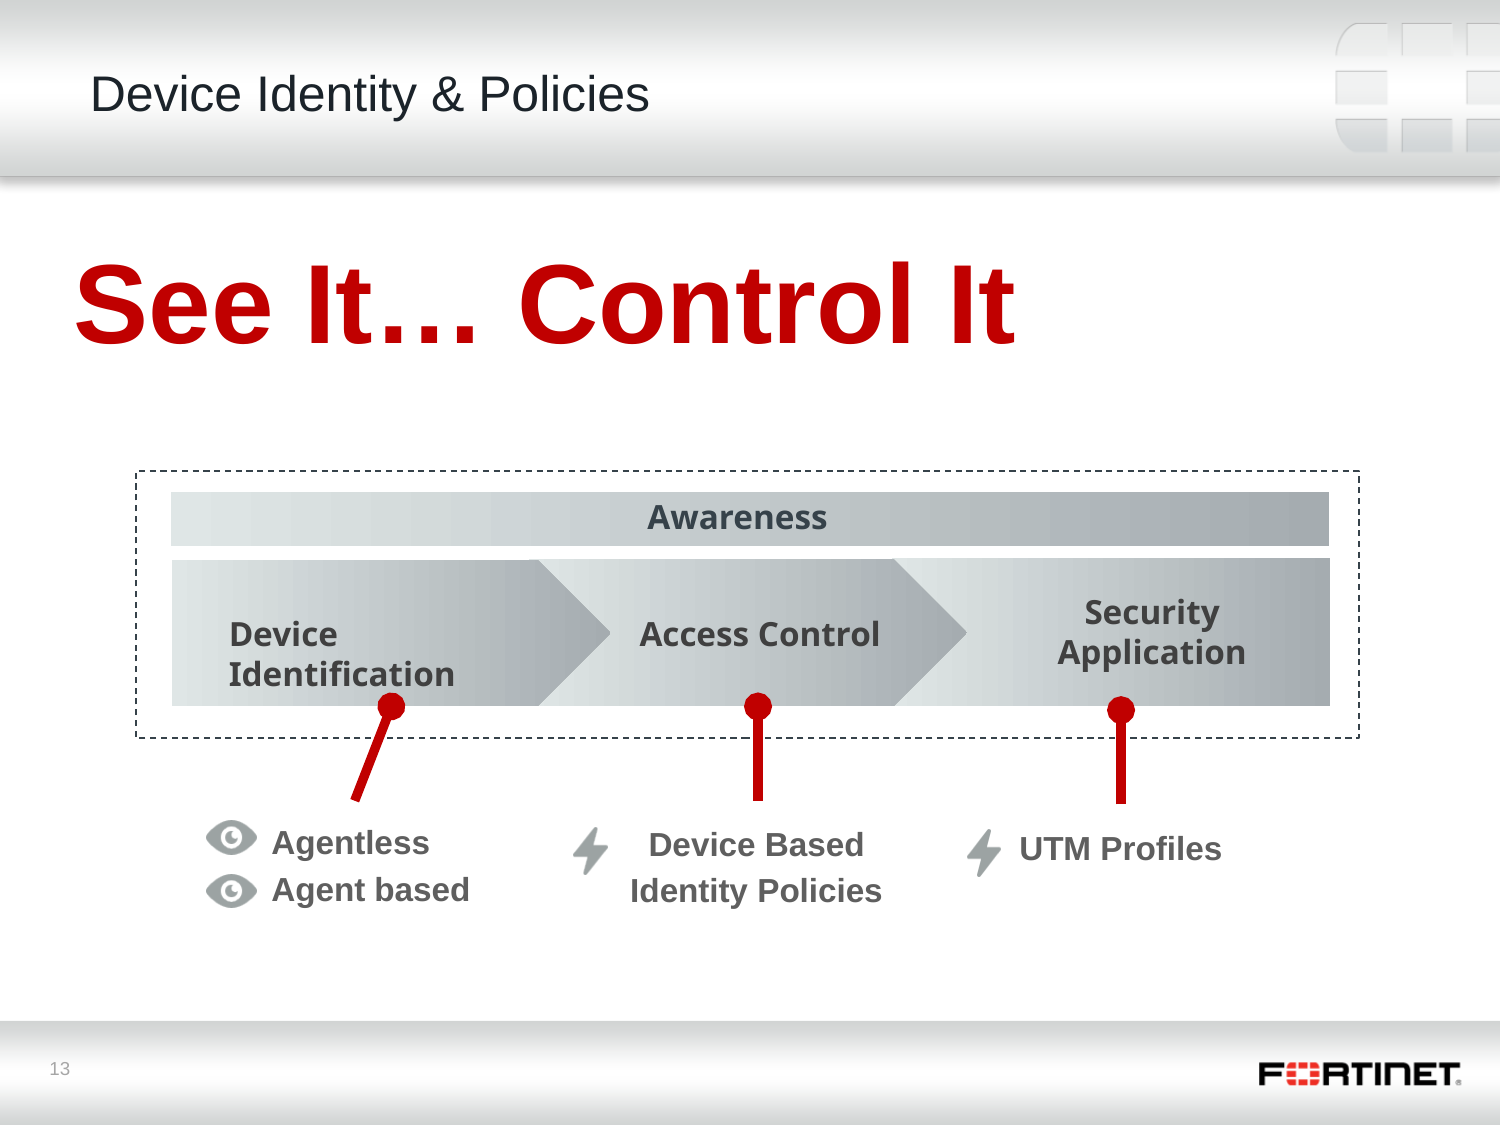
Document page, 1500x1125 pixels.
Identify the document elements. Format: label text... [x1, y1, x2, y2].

text_box UTM Profiles [901, 819, 1341, 875]
text_box [135, 471, 1359, 738]
picture [0, 0, 1500, 1125]
text_box Device Based Identity Policies [537, 815, 976, 917]
text_box [171, 492, 1330, 546]
title Device Identity & Policies [75, 45, 1425, 138]
text_box Awareness [580, 488, 895, 544]
text_box See It… Control It [59, 223, 1500, 444]
text_box Agentless Agent based [256, 813, 644, 916]
